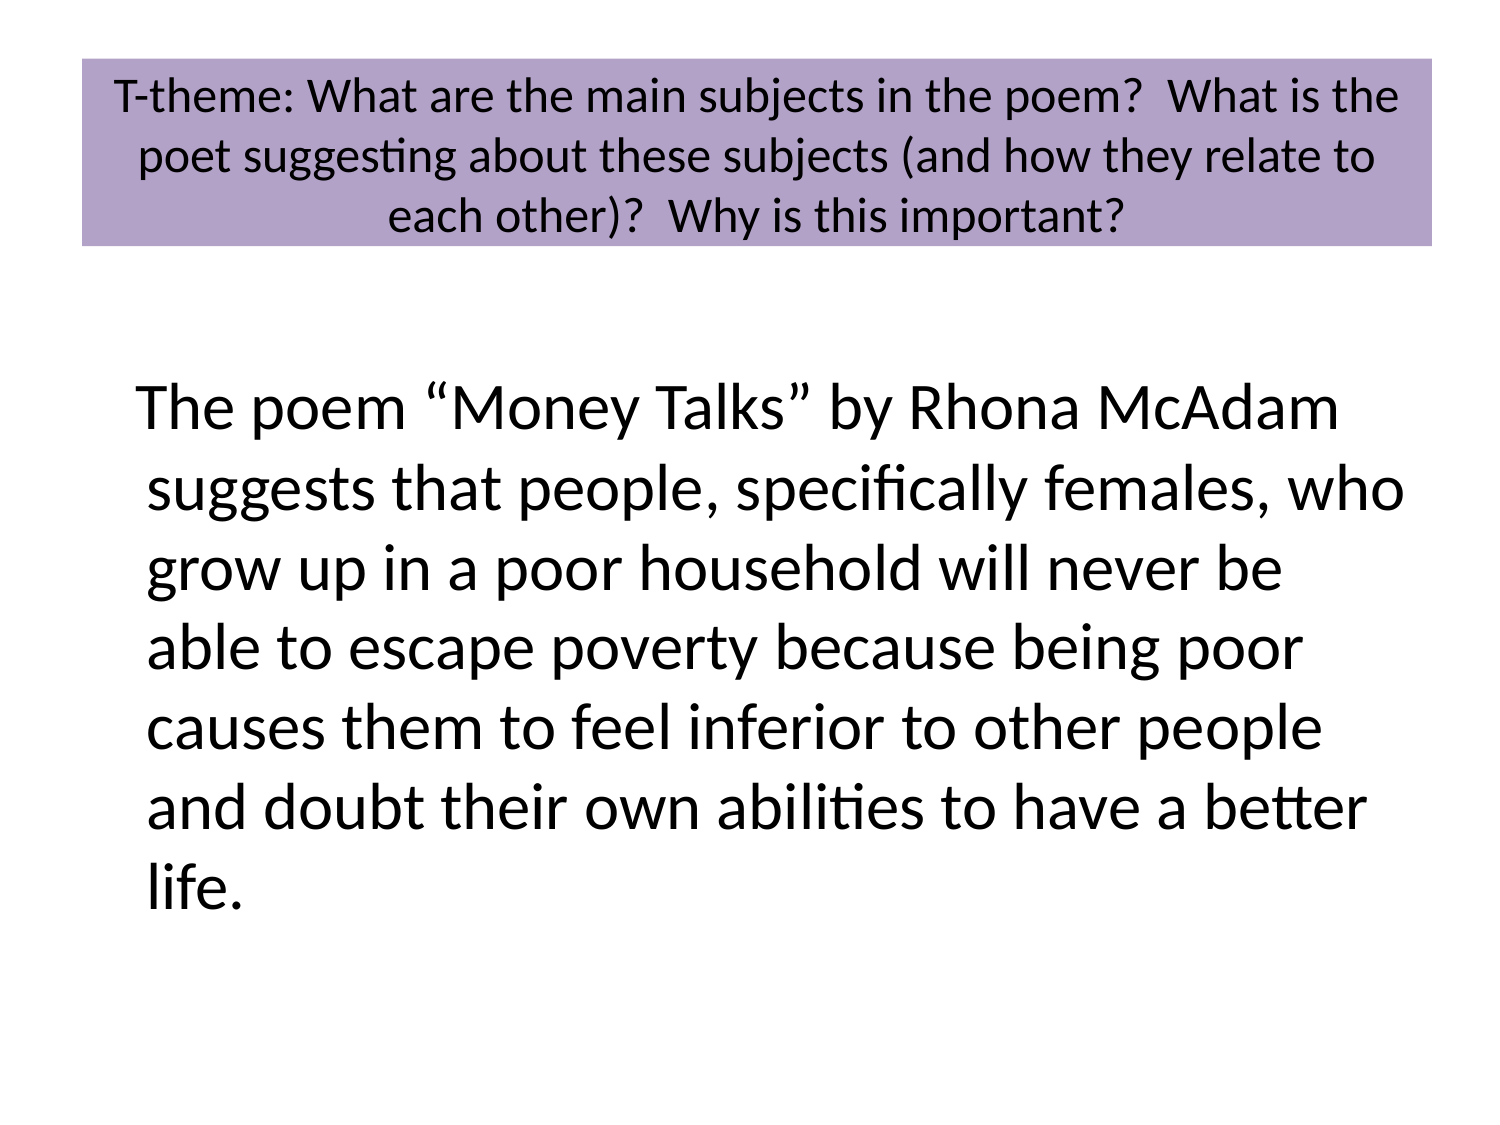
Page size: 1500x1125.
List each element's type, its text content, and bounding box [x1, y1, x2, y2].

title T-theme: What are the main subjects in the poem? What is the poet suggesting about these subjects (and how they relate to each other)? Why is this important? [82, 58, 1432, 247]
list The poem “Money Talks” by Rhona McAdam suggests that people, specifically females, who grow up in a poor household will never be able to escape poverty because being poor causes them to feel inferior to other people and doubt their own abilities to have a better life. [75, 262, 1425, 1005]
